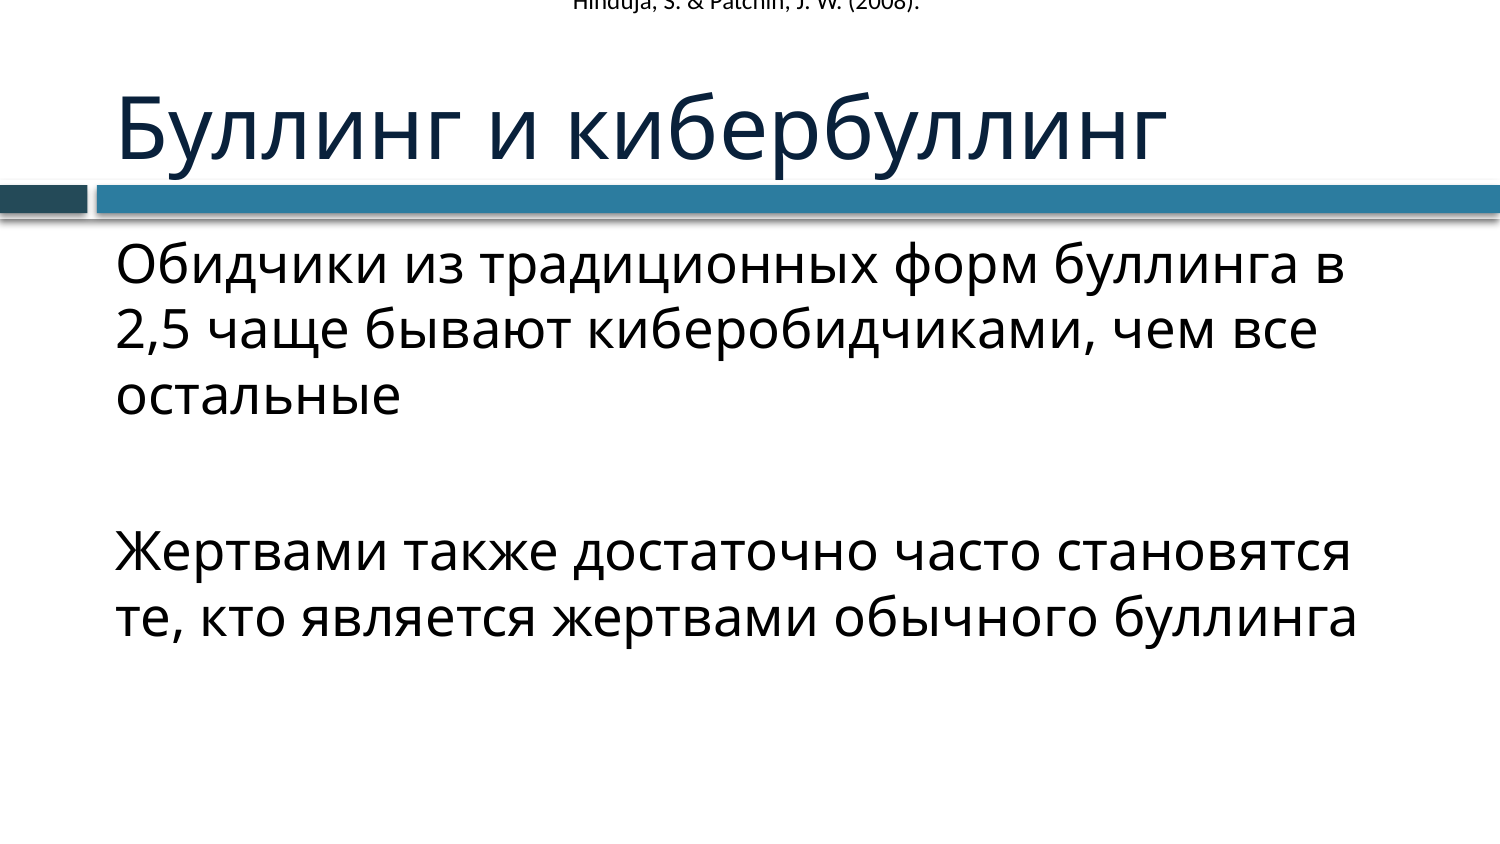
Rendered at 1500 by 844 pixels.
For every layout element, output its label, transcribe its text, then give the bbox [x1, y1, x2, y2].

title Буллинг и кибербуллинг [99, 19, 1438, 185]
list Обидчики из традиционных форм буллинга в 2,5 чаще бывают киберобидчиками, чем все остальные Жертвами также достаточно часто становятся те, кто является жертвами обычного буллинга [100, 221, 1438, 660]
text_box Hinduja, S. & Patchin, J. W. (2008). [557, 0, 942, 23]
